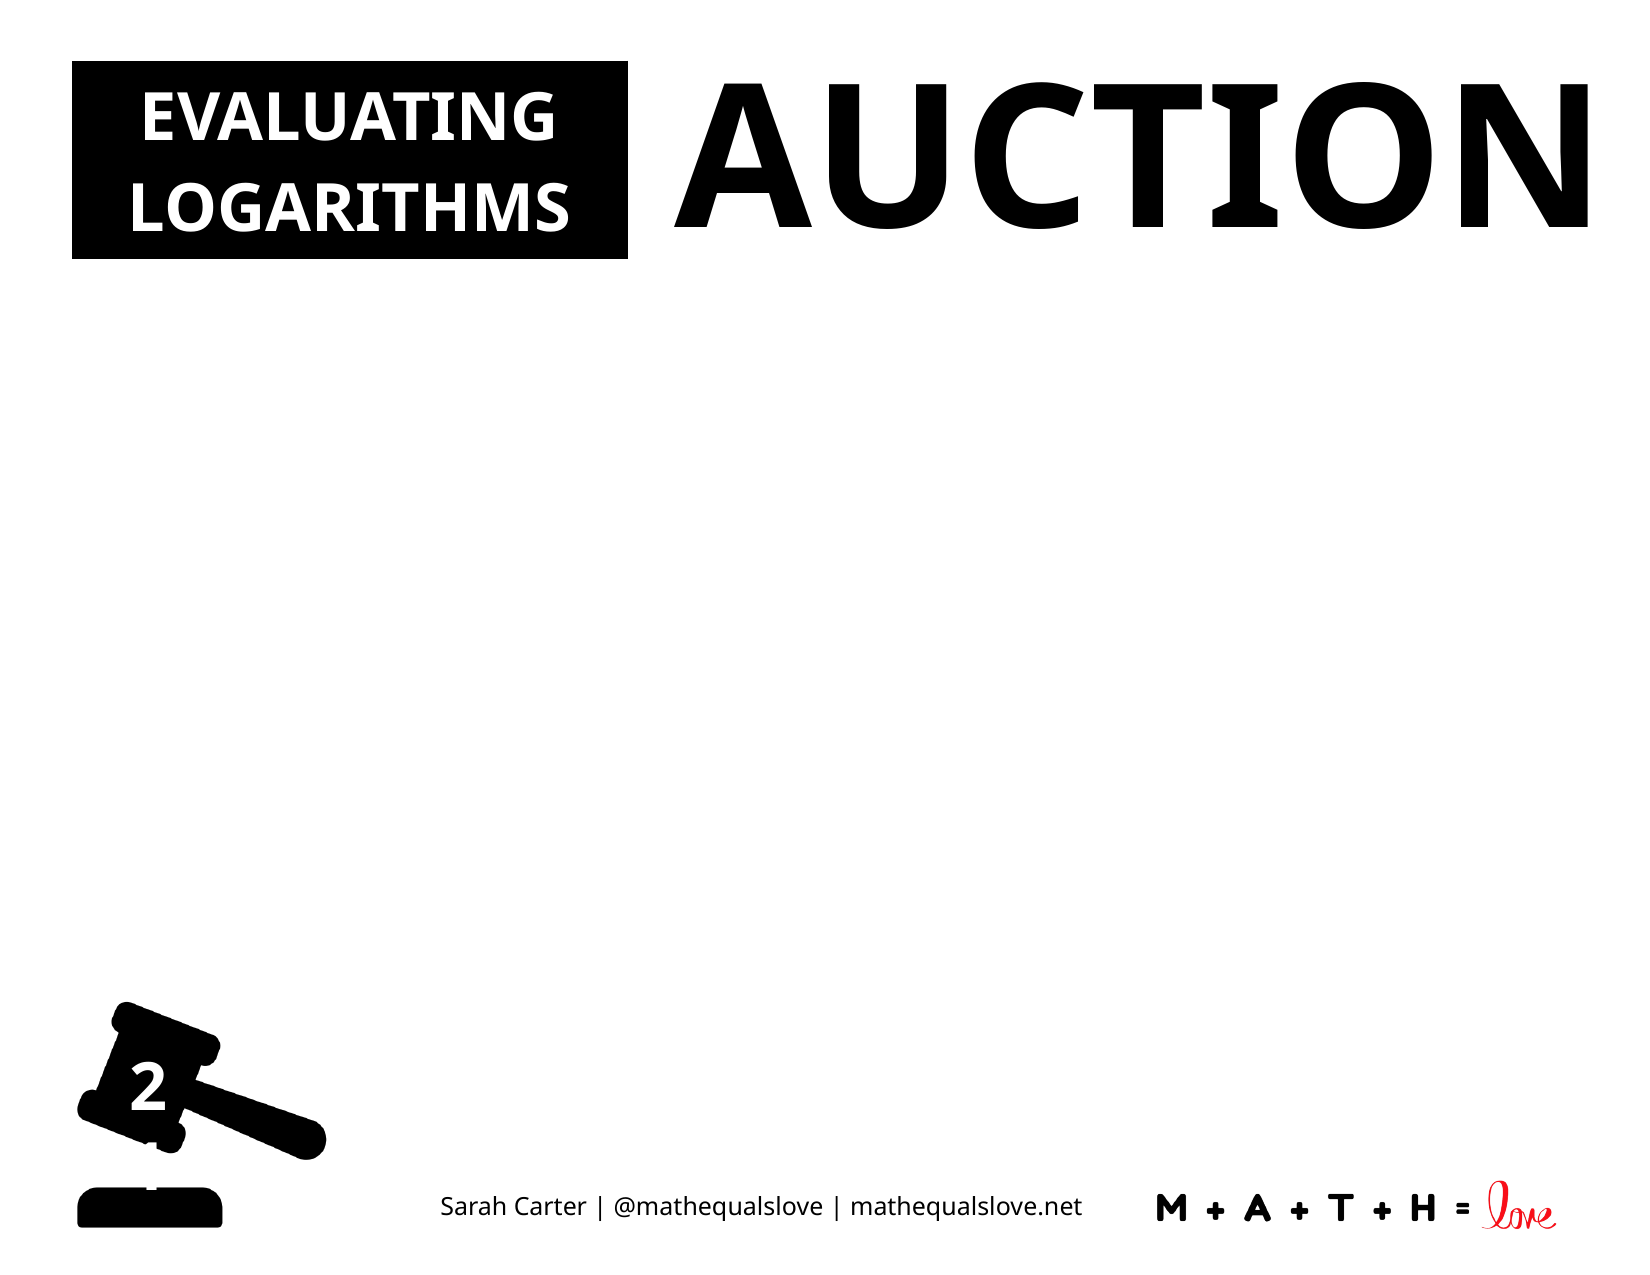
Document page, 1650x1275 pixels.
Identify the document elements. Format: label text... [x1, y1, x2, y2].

text_box Sarah Carter | @mathequalslove | mathequalslove.net [330, 1183, 1147, 1228]
picture [72, 998, 330, 1231]
picture [1147, 1177, 1563, 1236]
text_box AUCTION [659, 20, 1636, 275]
table_header EVALUATING LOGARITHMS [72, 62, 626, 257]
